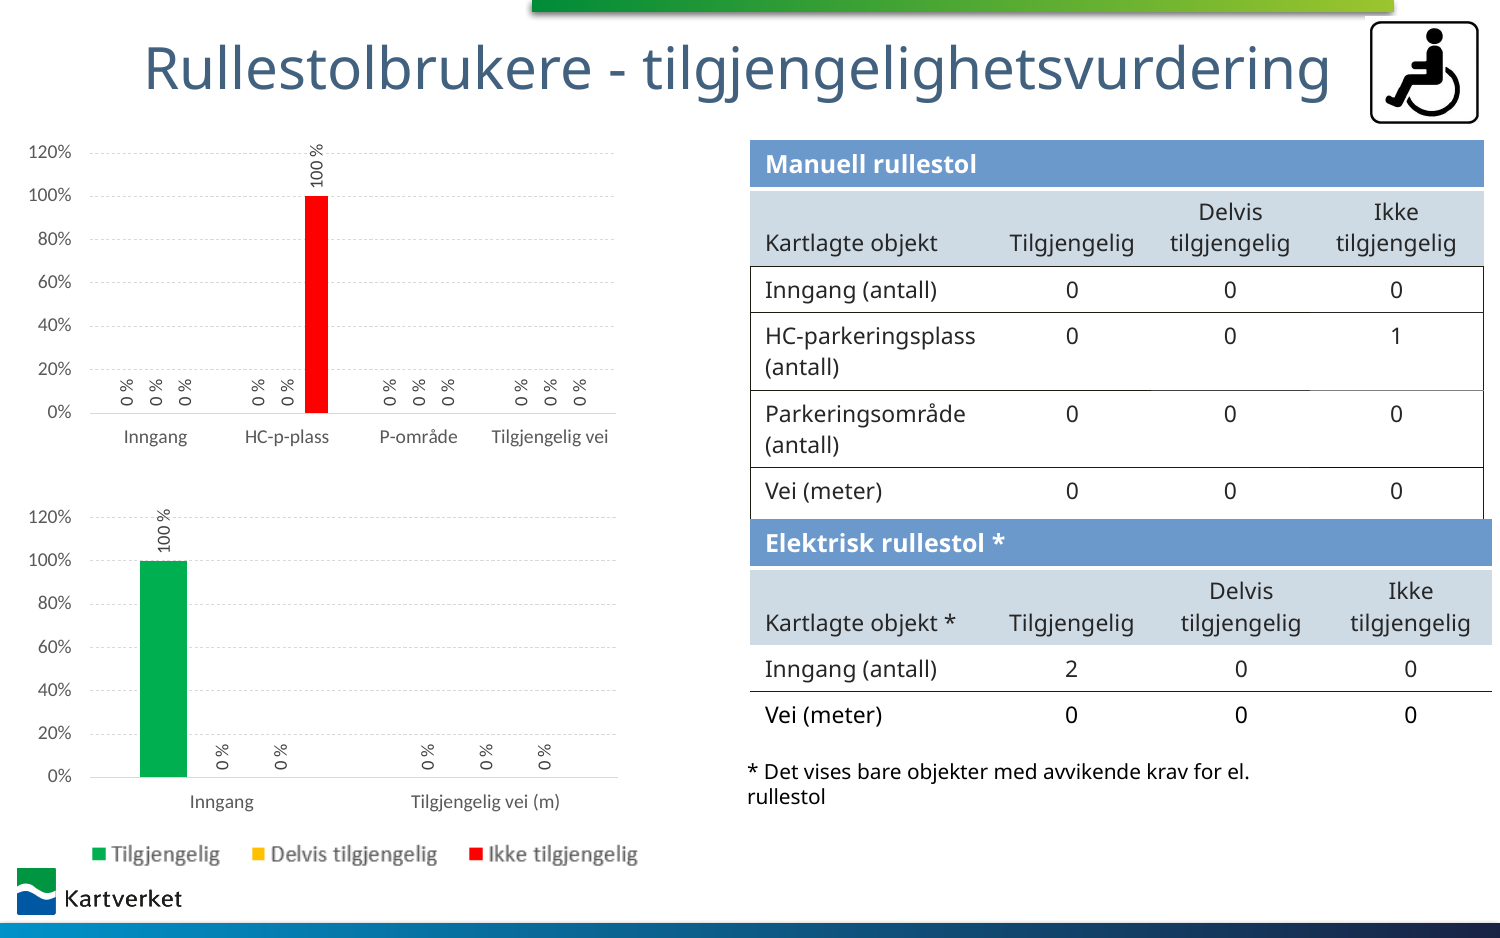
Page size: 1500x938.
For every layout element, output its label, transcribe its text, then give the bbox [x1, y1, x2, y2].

table_cell 0 [1151, 313, 1310, 390]
table_cell Vei (meter) [751, 468, 994, 519]
text_box * Det vises bare objekter med avvikende krav for el. rullestol [732, 751, 1317, 816]
table_cell 0 [994, 391, 1151, 467]
table_cell Ikke tilgjengelig [1330, 570, 1492, 645]
table_cell 0 [1310, 391, 1483, 467]
table_cell 0 [1330, 692, 1492, 738]
table_cell 0 [1330, 645, 1492, 691]
table_cell 1 [1310, 313, 1483, 390]
table_cell Vei (meter) [750, 692, 991, 738]
table_cell Kartlagte objekt [750, 191, 994, 266]
picture [20, 499, 630, 822]
table_cell Inngang (antall) [751, 267, 994, 312]
table_cell Delvis tilgjengelig [1151, 191, 1310, 266]
table_header Manuell rullestol [750, 140, 1484, 187]
table_cell Kartlagte objekt * [750, 570, 991, 645]
table_cell 0 [1153, 692, 1330, 738]
table_cell HC-parkeringsplass (antall) [751, 313, 994, 390]
text_box Rullestolbrukere - tilgjengelighetsvurdering [39, 12, 1348, 109]
table_cell 0 [994, 267, 1151, 312]
table_cell 0 [1151, 391, 1310, 467]
picture [1365, 16, 1484, 129]
table_cell Ikke tilgjengelig [1310, 191, 1484, 266]
picture [86, 838, 643, 870]
table_cell Delvis tilgjengelig [1153, 570, 1330, 645]
table_cell Parkeringsområde (antall) [751, 391, 994, 467]
table_cell Inngang (antall) [750, 645, 991, 691]
table_header Elektrisk rullestol * [750, 519, 1492, 566]
table_cell Tilgjengelig [991, 570, 1153, 645]
table_cell 0 [1151, 267, 1310, 312]
table_cell 0 [994, 468, 1151, 519]
picture [20, 135, 629, 457]
table_cell 0 [994, 313, 1151, 390]
table_cell 0 [991, 692, 1153, 738]
table_cell 2 [991, 645, 1153, 691]
table_cell 0 [1310, 267, 1483, 312]
table_cell 0 [1153, 645, 1330, 691]
table_cell 0 [1310, 468, 1483, 519]
table_cell 0 [1151, 468, 1310, 519]
table_cell Tilgjengelig [994, 191, 1151, 266]
